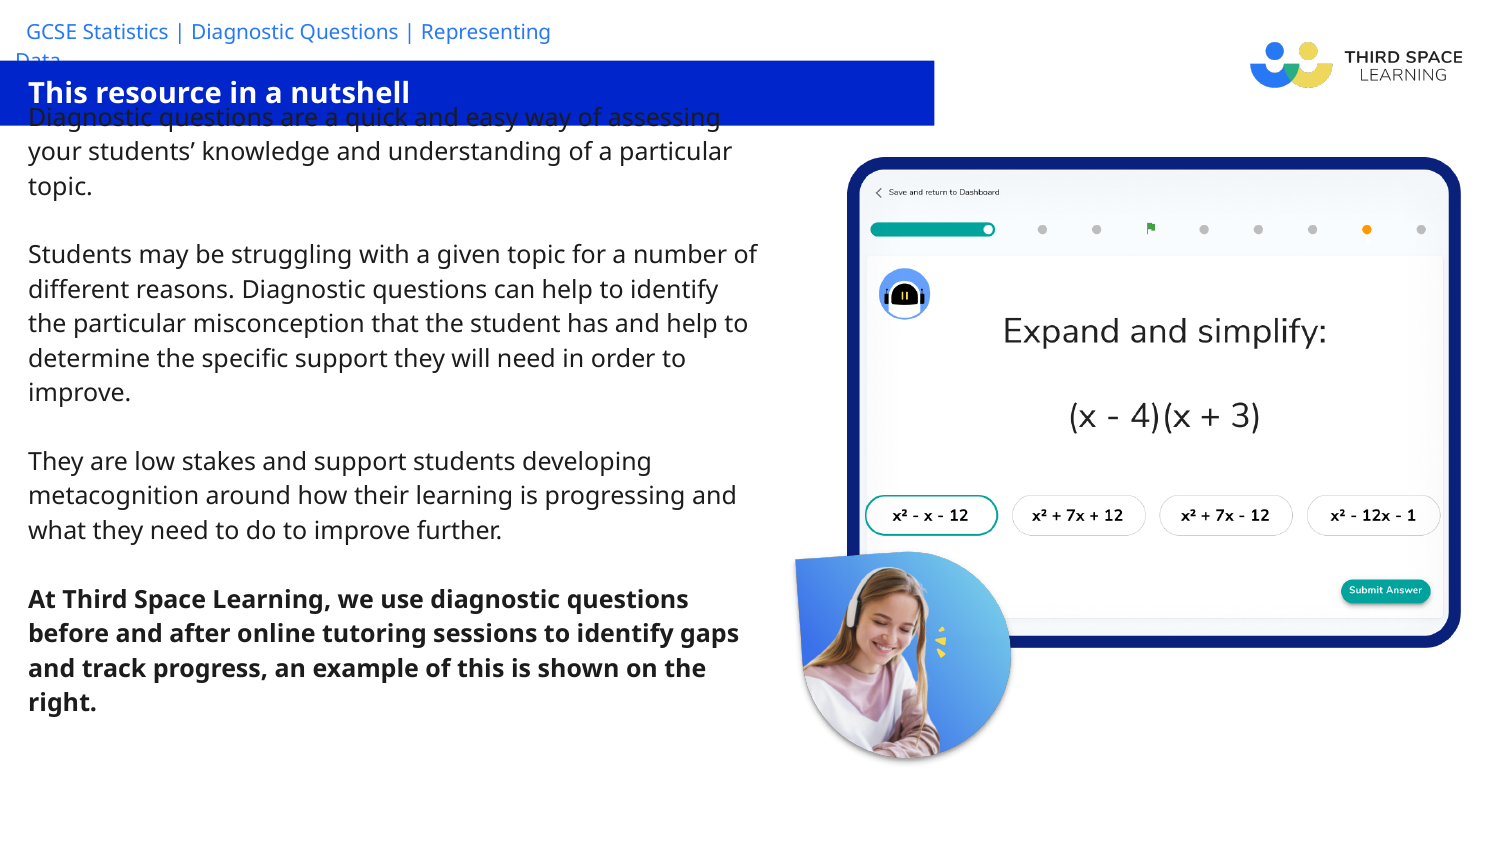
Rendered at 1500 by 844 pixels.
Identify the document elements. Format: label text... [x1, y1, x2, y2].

text_box Diagnostic questions are a quick and easy way of assessing your students’ knowledge and understanding of a particular topic. Students may be struggling with a given topic for a number of different reasons. Diagnostic questions can help to identify the particular misconception that the student has and help to determine the specific support they will need in order to improve. They are low stakes and support students developing metacognition around how their learning is progressing and what they need to do to improve further. At Third Space Learning, we use diagnostic questions before and after online tutoring sessions to identify gaps and track progress, an example of this is shown on the right. [13, 157, 780, 785]
picture [1250, 33, 1465, 99]
picture [777, 157, 1461, 787]
text_box This resource in a nutshell [13, 59, 551, 125]
